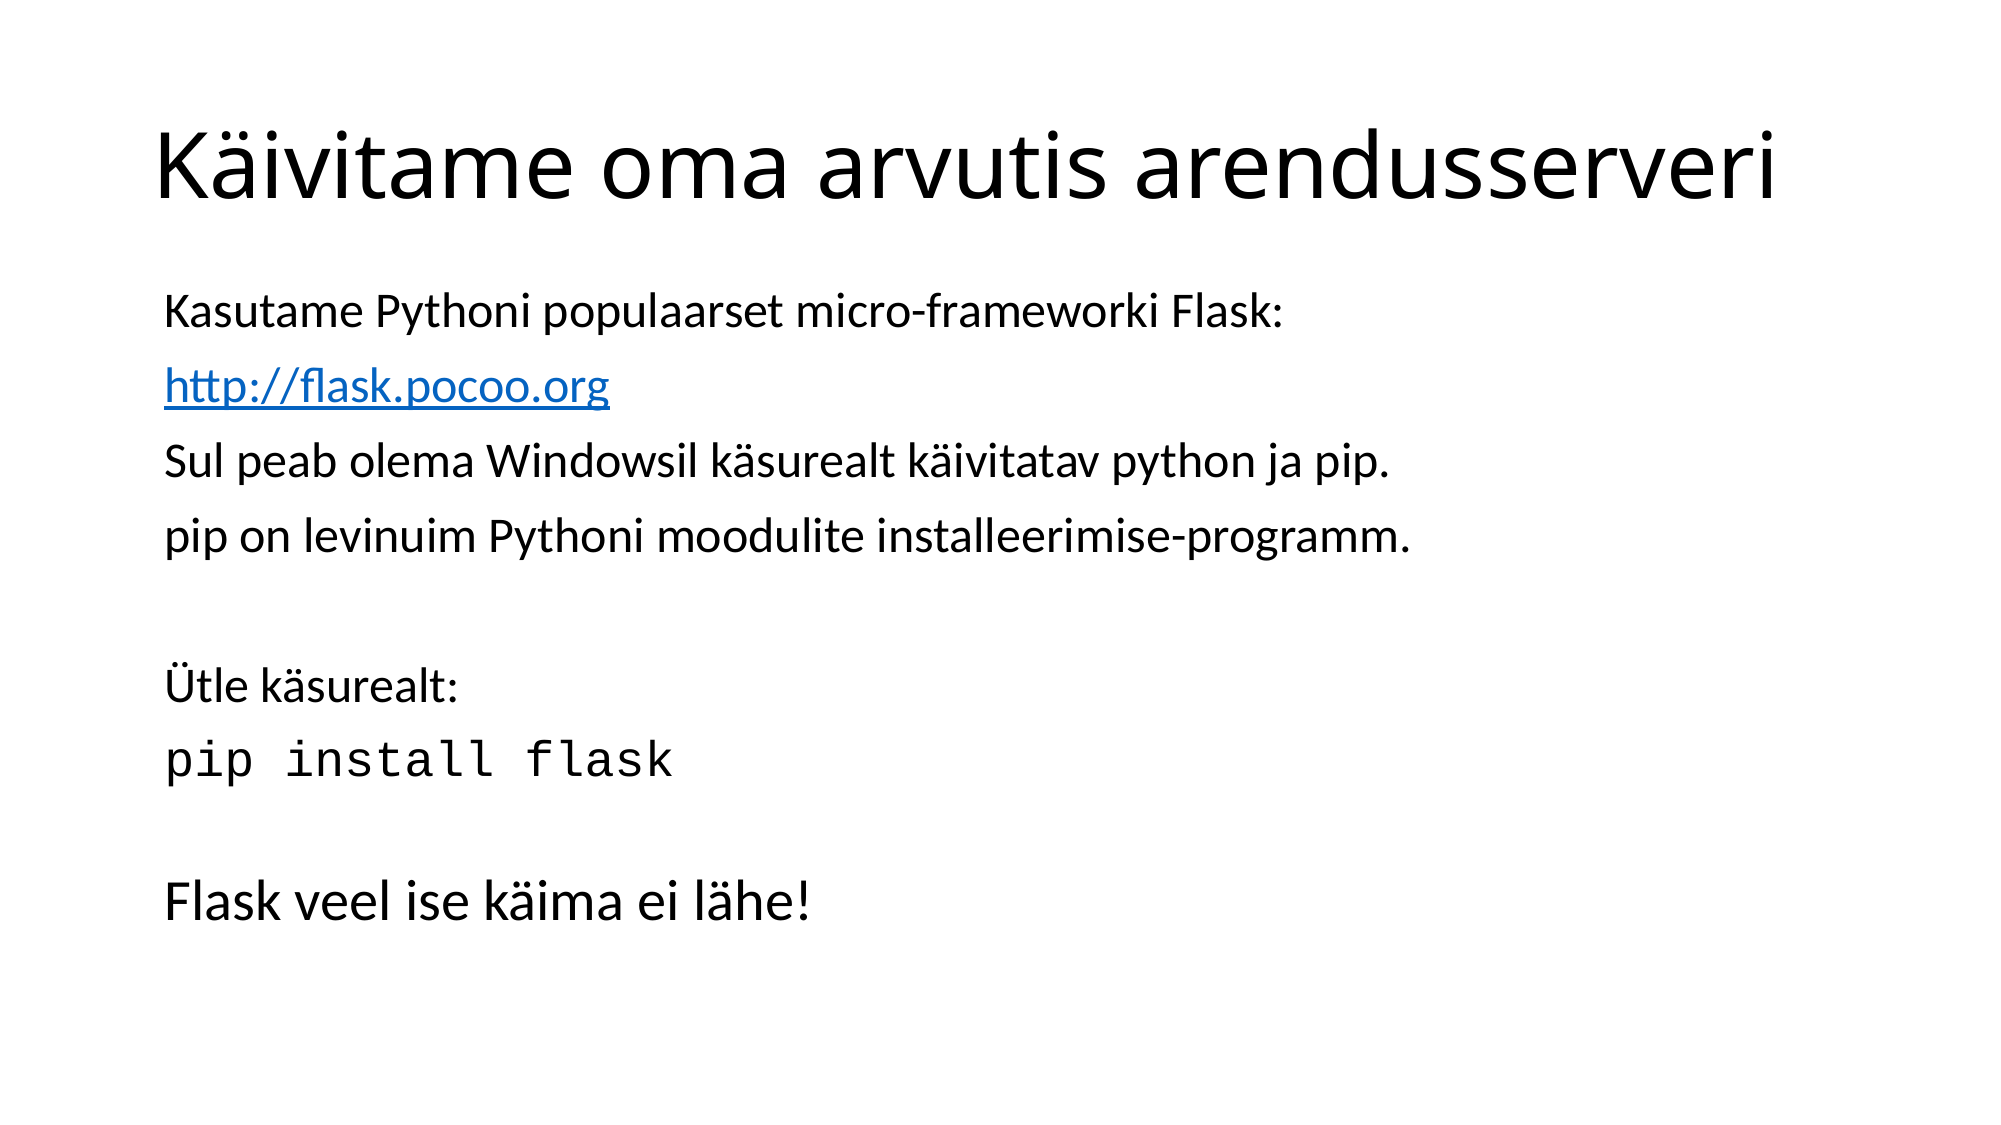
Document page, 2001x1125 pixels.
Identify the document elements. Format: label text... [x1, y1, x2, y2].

list Kasutame Pythoni populaarset micro-frameworki Flask: http://flask.pocoo.org Sul peab olema Windowsil käsurealt käivitatav python ja pip. pip on levinuim Pythoni moodulite installeerimise-programm. Ütle käsurealt: pip install flask Flask veel ise käima ei lähe! [149, 277, 1539, 1020]
title Käivitame oma arvutis arendusserveri [137, 59, 1863, 278]
